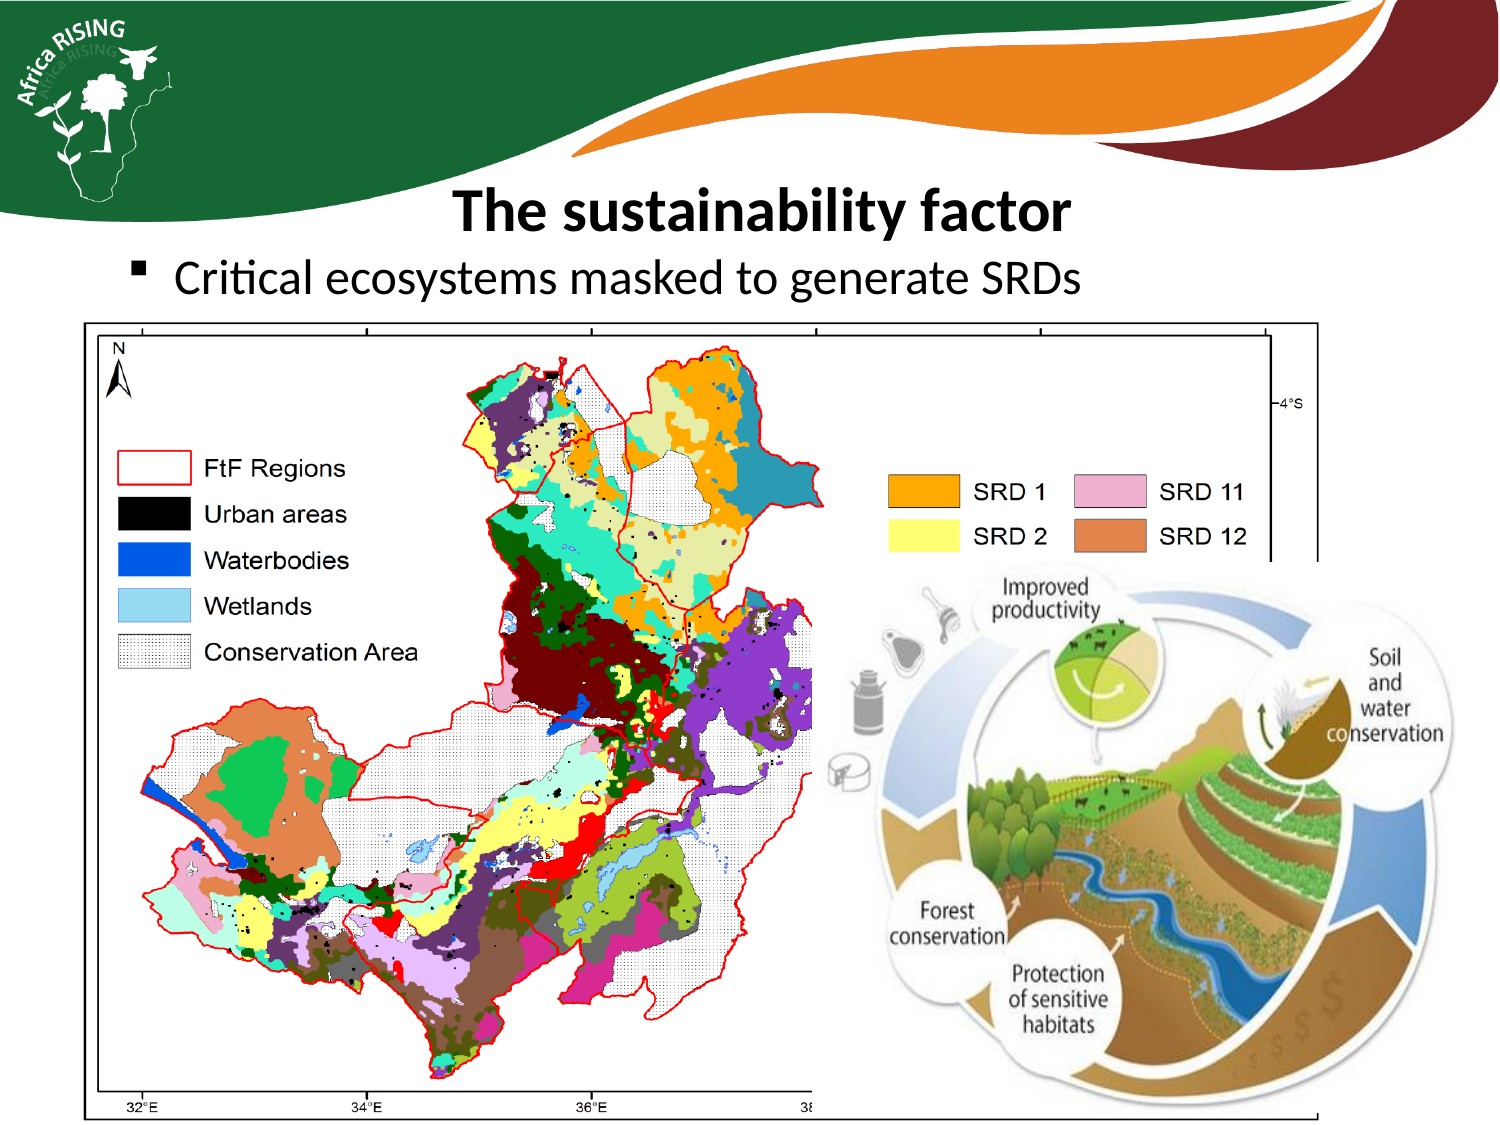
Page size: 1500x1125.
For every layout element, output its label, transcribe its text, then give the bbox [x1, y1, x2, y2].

text_box Critical ecosystems masked to generate SRDs [112, 236, 1300, 310]
picture [74, 312, 1457, 1125]
title The sustainability factor [437, 162, 1425, 250]
picture [0, 0, 1499, 222]
